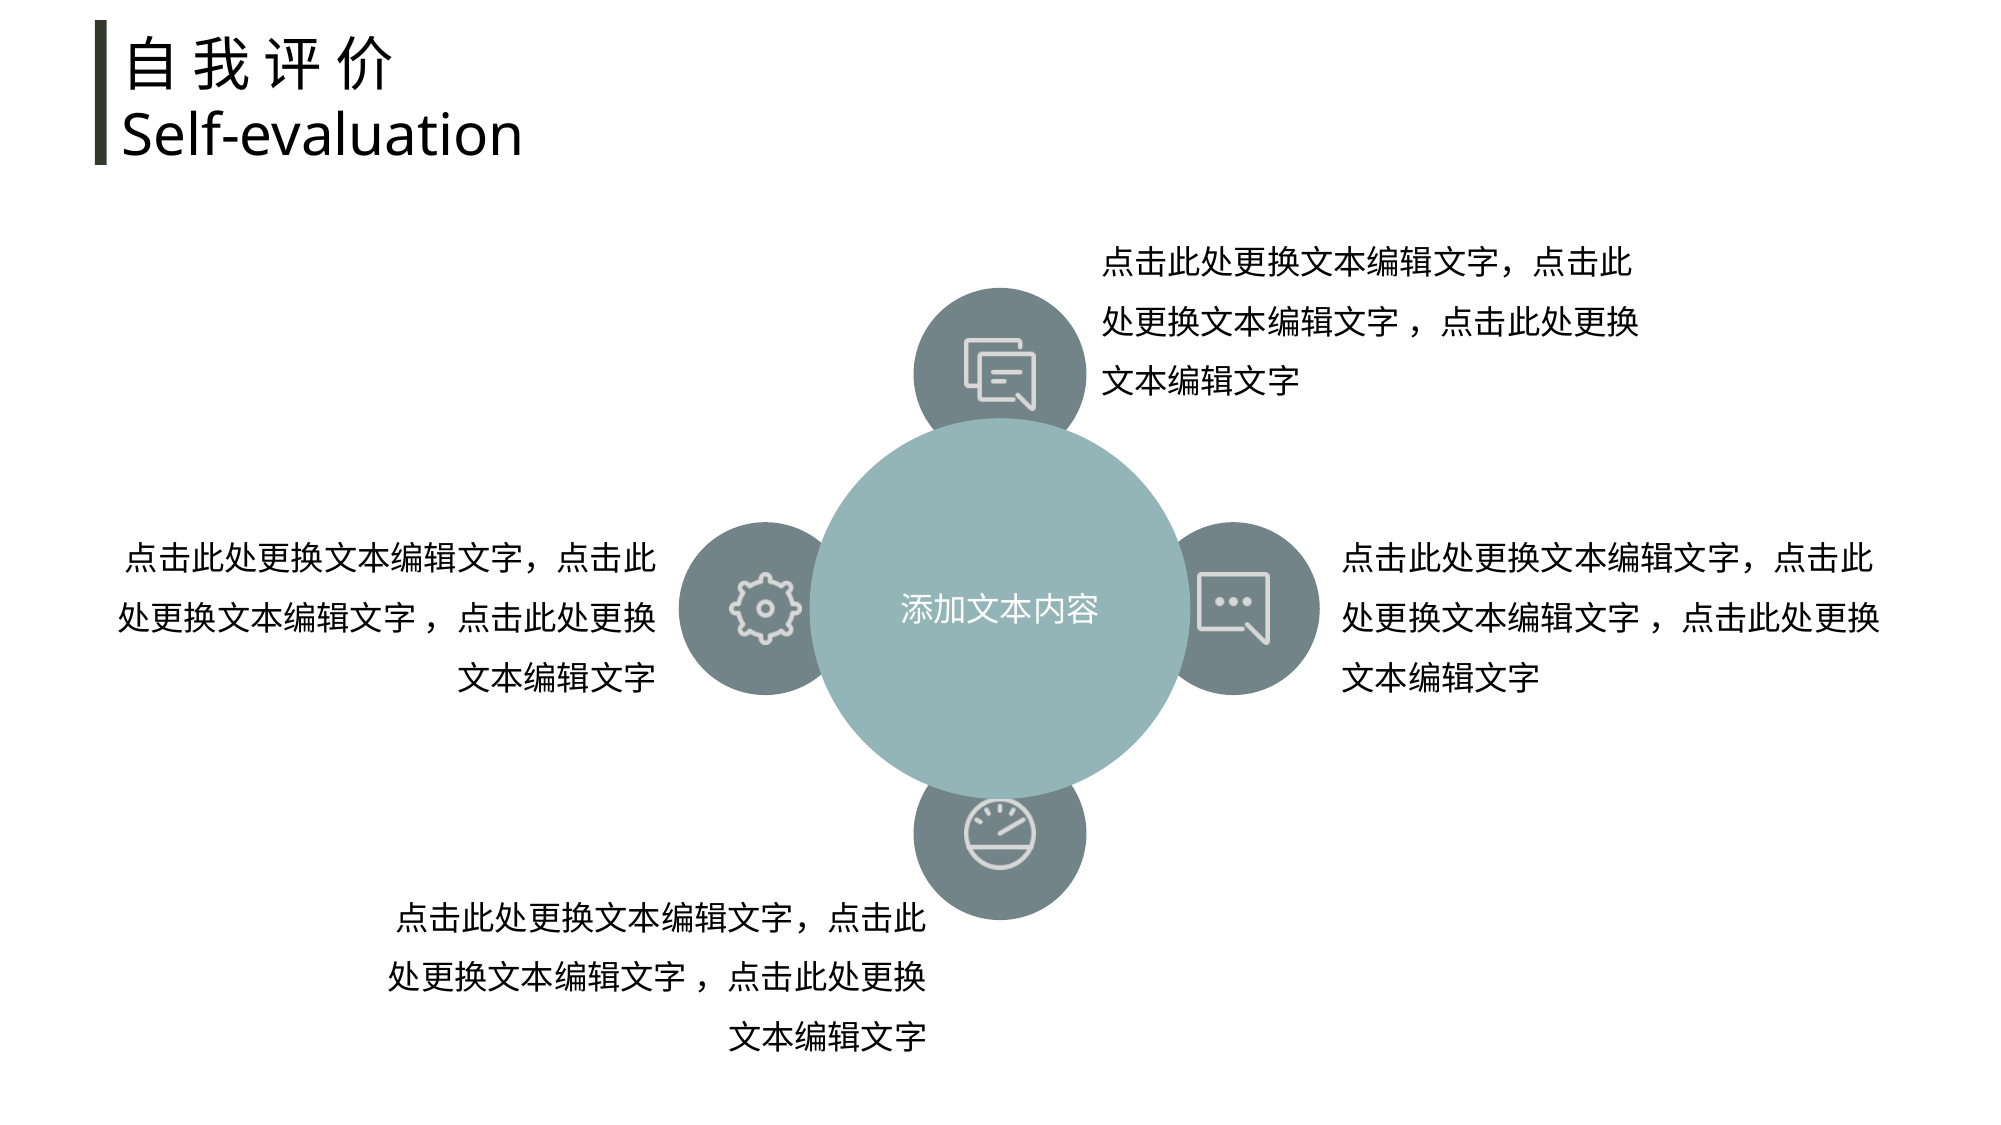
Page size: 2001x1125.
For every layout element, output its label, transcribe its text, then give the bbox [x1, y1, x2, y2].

text_box 点击此处更换文本编辑文字，点击此处更换文本编辑文字 ，点击此处更换文本编辑文字 [1086, 213, 1671, 408]
text_box [912, 286, 1086, 429]
text_box [94, 19, 106, 166]
text_box 点击此处更换文本编辑文字，点击此处更换文本编辑文字 ，点击此处更换文本编辑文字 [1326, 510, 1911, 705]
picture [1197, 572, 1270, 645]
text_box [912, 786, 1088, 922]
text_box [677, 521, 820, 697]
text_box 点击此处更换文本编辑文字，点击此处更换文本编辑文字 ，点击此处更换文本编辑文字 [87, 510, 672, 705]
picture [964, 339, 1036, 411]
picture [964, 797, 1036, 870]
picture [729, 572, 802, 645]
text_box 添加文本内容 [808, 417, 1192, 797]
text_box 自 我 评 价 Self-evaluation [106, 19, 656, 175]
text_box [1179, 521, 1321, 697]
text_box 点击此处更换文本编辑文字，点击此处更换文本编辑文字 ，点击此处更换文本编辑文字 [358, 869, 943, 1064]
